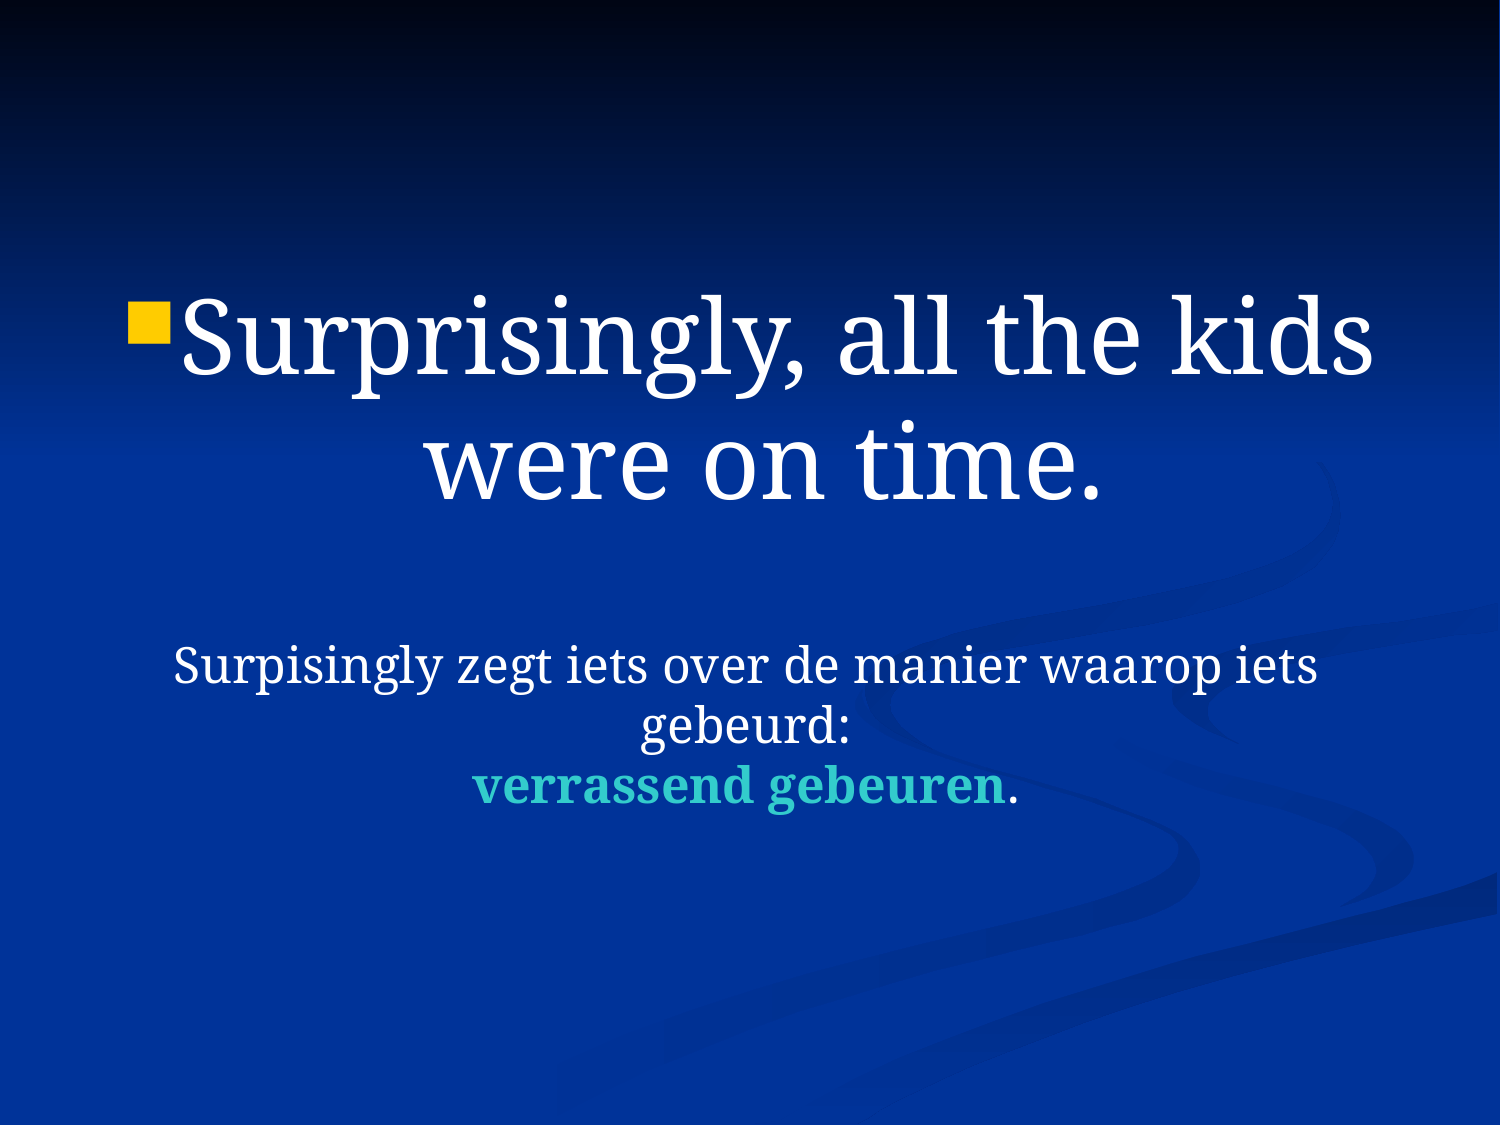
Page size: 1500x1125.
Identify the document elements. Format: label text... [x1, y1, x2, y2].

list Surprisingly, all the kids were on time. [75, 262, 1425, 1005]
text_box [674, 477, 825, 626]
text_box Surpisingly zegt iets over de manier waarop iets gebeurd: verrassend gebeuren. [71, 626, 1421, 821]
